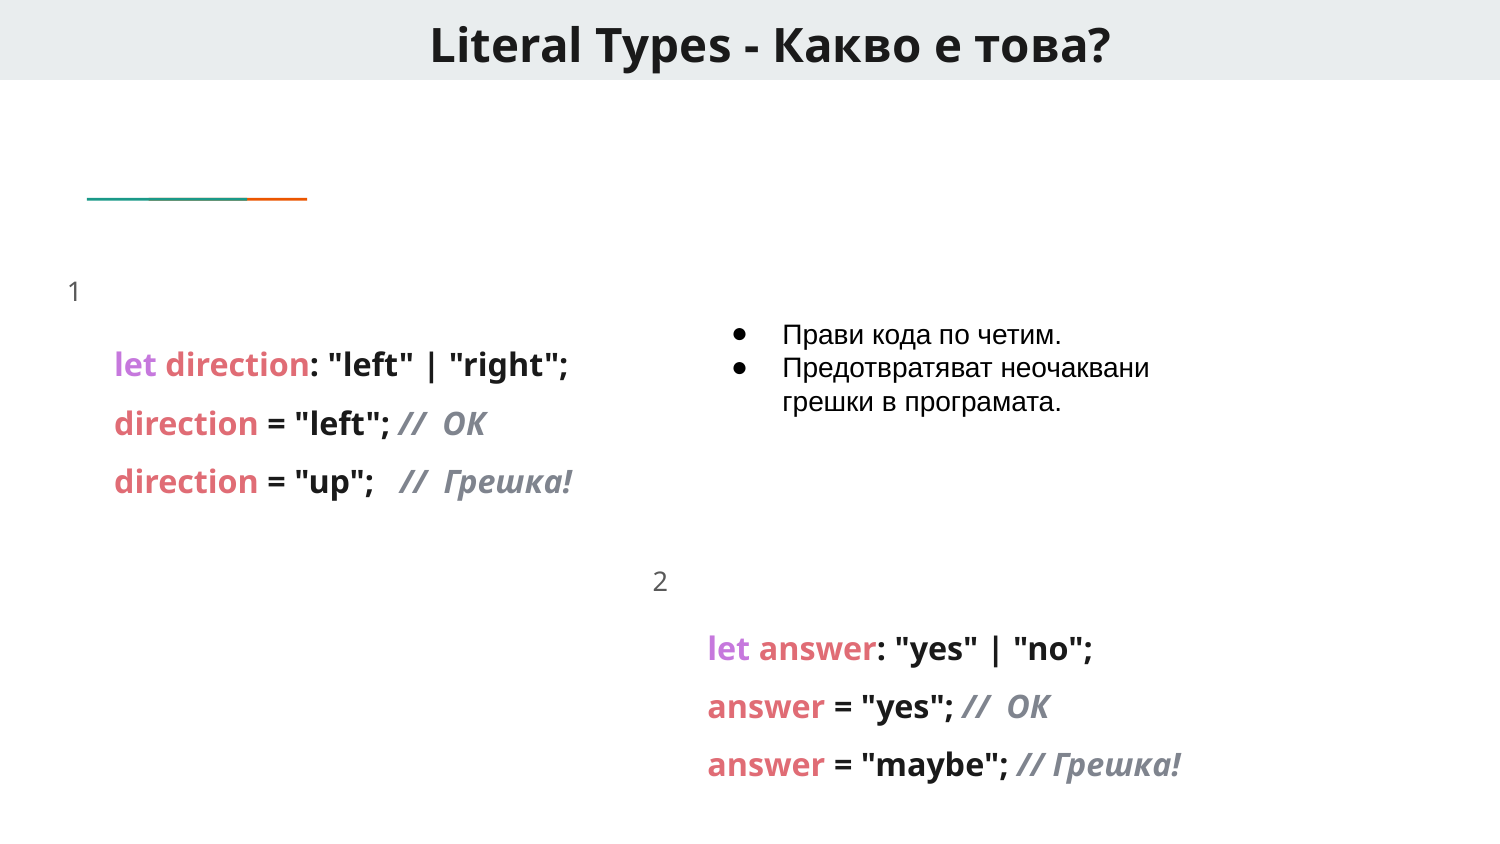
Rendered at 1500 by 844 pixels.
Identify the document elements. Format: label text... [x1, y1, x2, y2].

text_box 1 [37, 259, 100, 311]
text_box 2 [616, 549, 693, 616]
title Literal Types - Какво е това? [120, 0, 1380, 88]
text_box let answer: "yes" | "no"; answer = "yes"; // ОК answer = "maybe"; // Грешка! [692, 593, 1319, 791]
text_box let direction: "left" | "right"; direction = "left"; // ОК direction = "up"; // Грешка! [99, 310, 641, 508]
text_box Прави кода по четим. Предотвратяват неочаквани грешки в програмата. [692, 301, 1257, 582]
